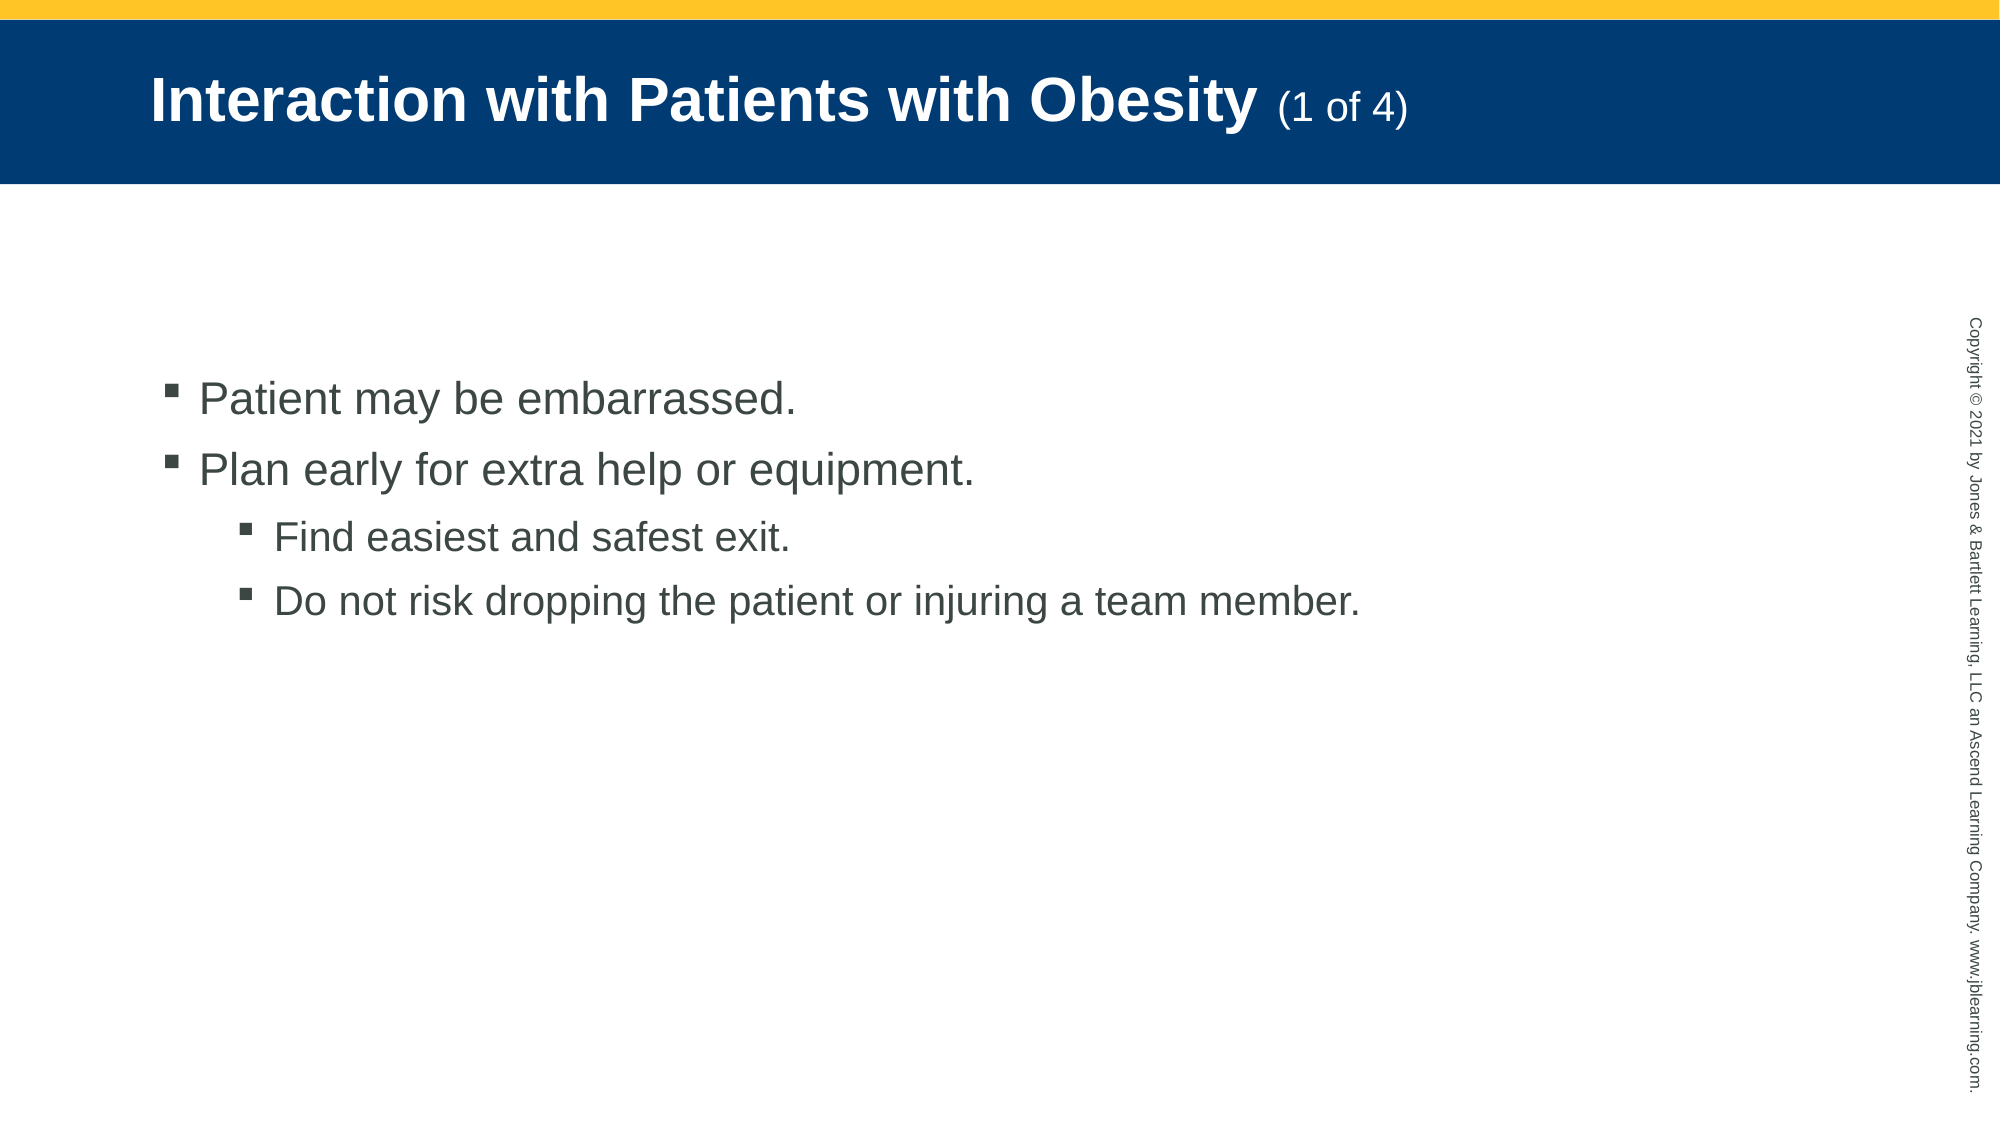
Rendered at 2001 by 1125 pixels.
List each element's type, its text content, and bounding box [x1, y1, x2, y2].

title Interaction with Patients with Obesity (1 of 4) [0, 19, 2000, 185]
list Patient may be embarrassed. Plan early for extra help or equipment. Find easiest and safest exit. Do not risk dropping the patient or injuring a team member. [146, 361, 1859, 1016]
